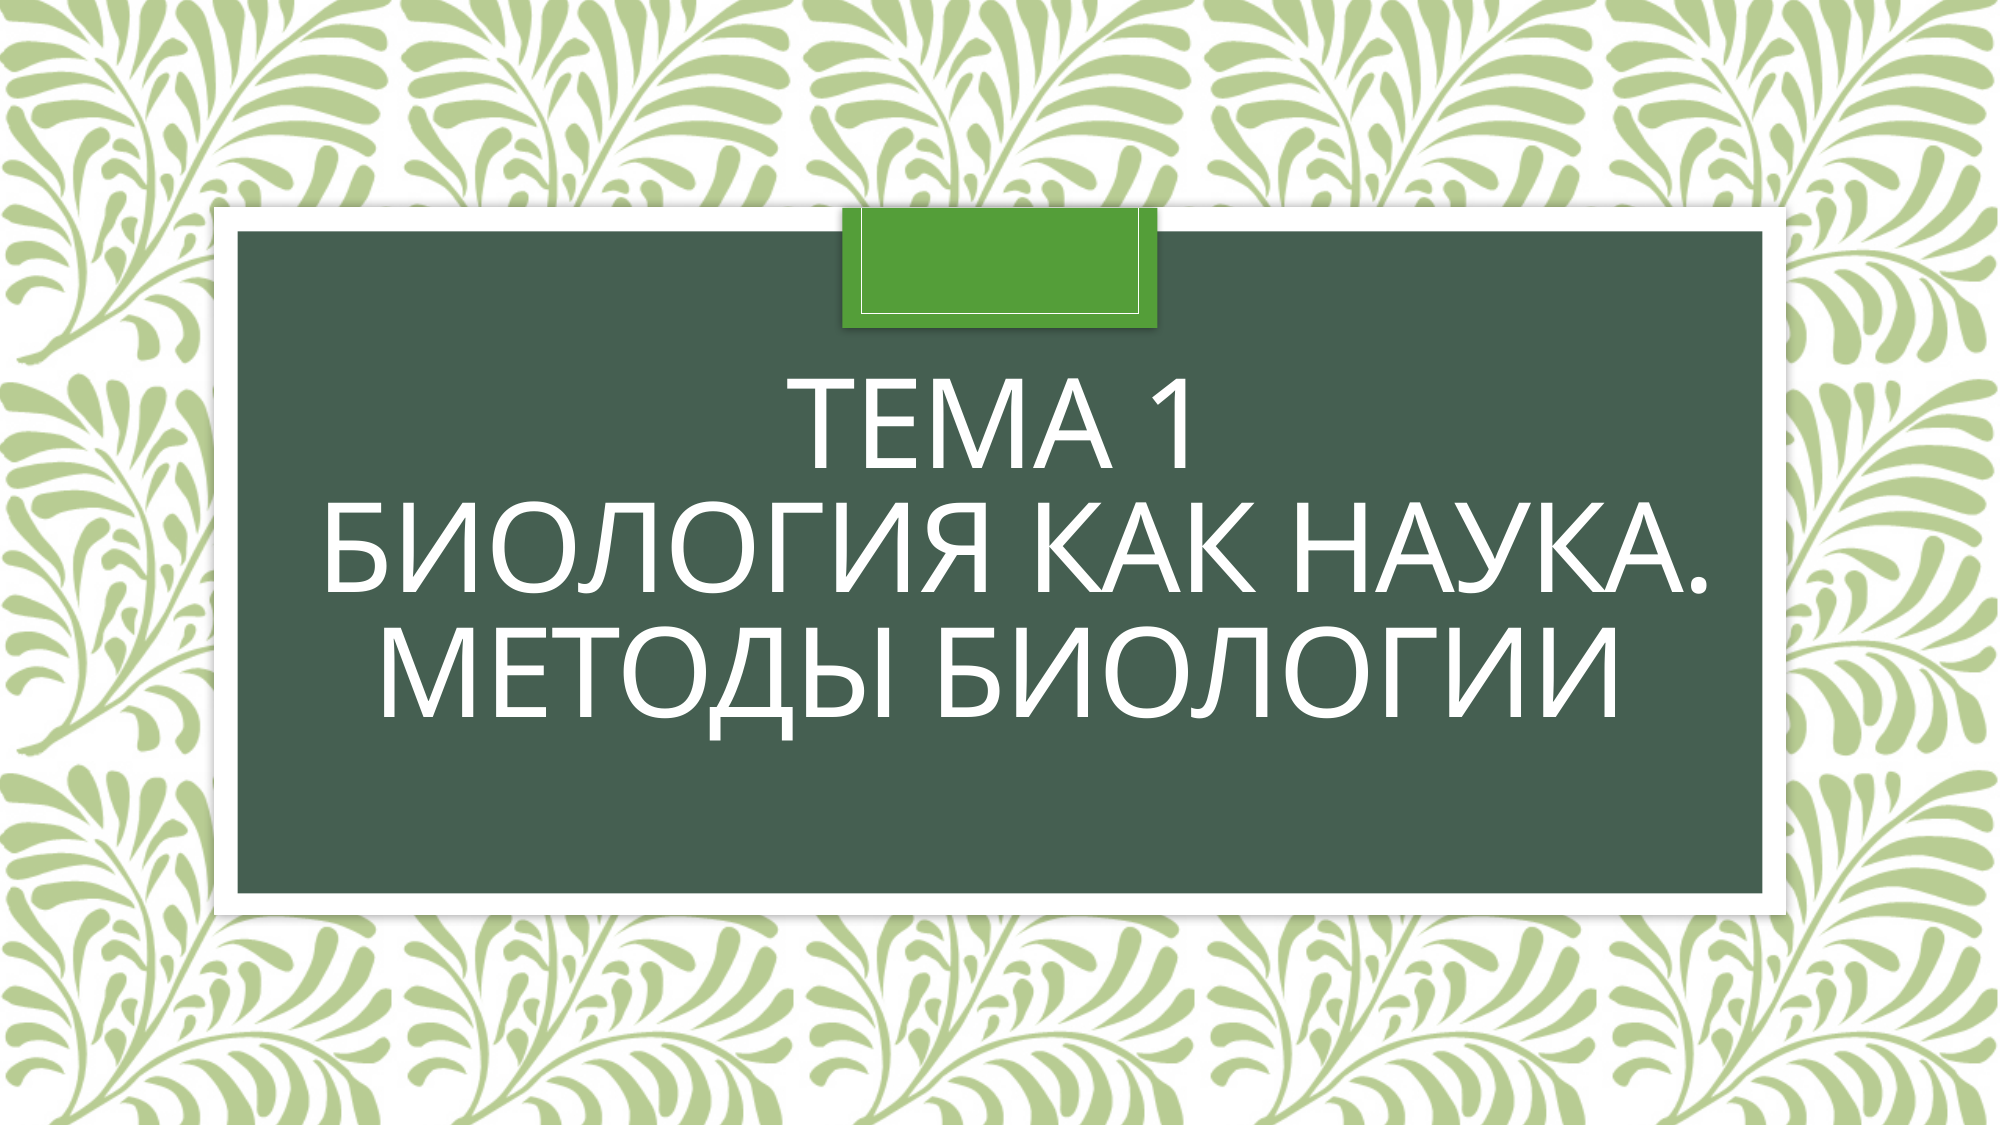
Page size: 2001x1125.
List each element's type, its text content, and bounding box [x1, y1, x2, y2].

title Тема 1 Биология как наука. Методы биологии [256, 343, 1744, 769]
